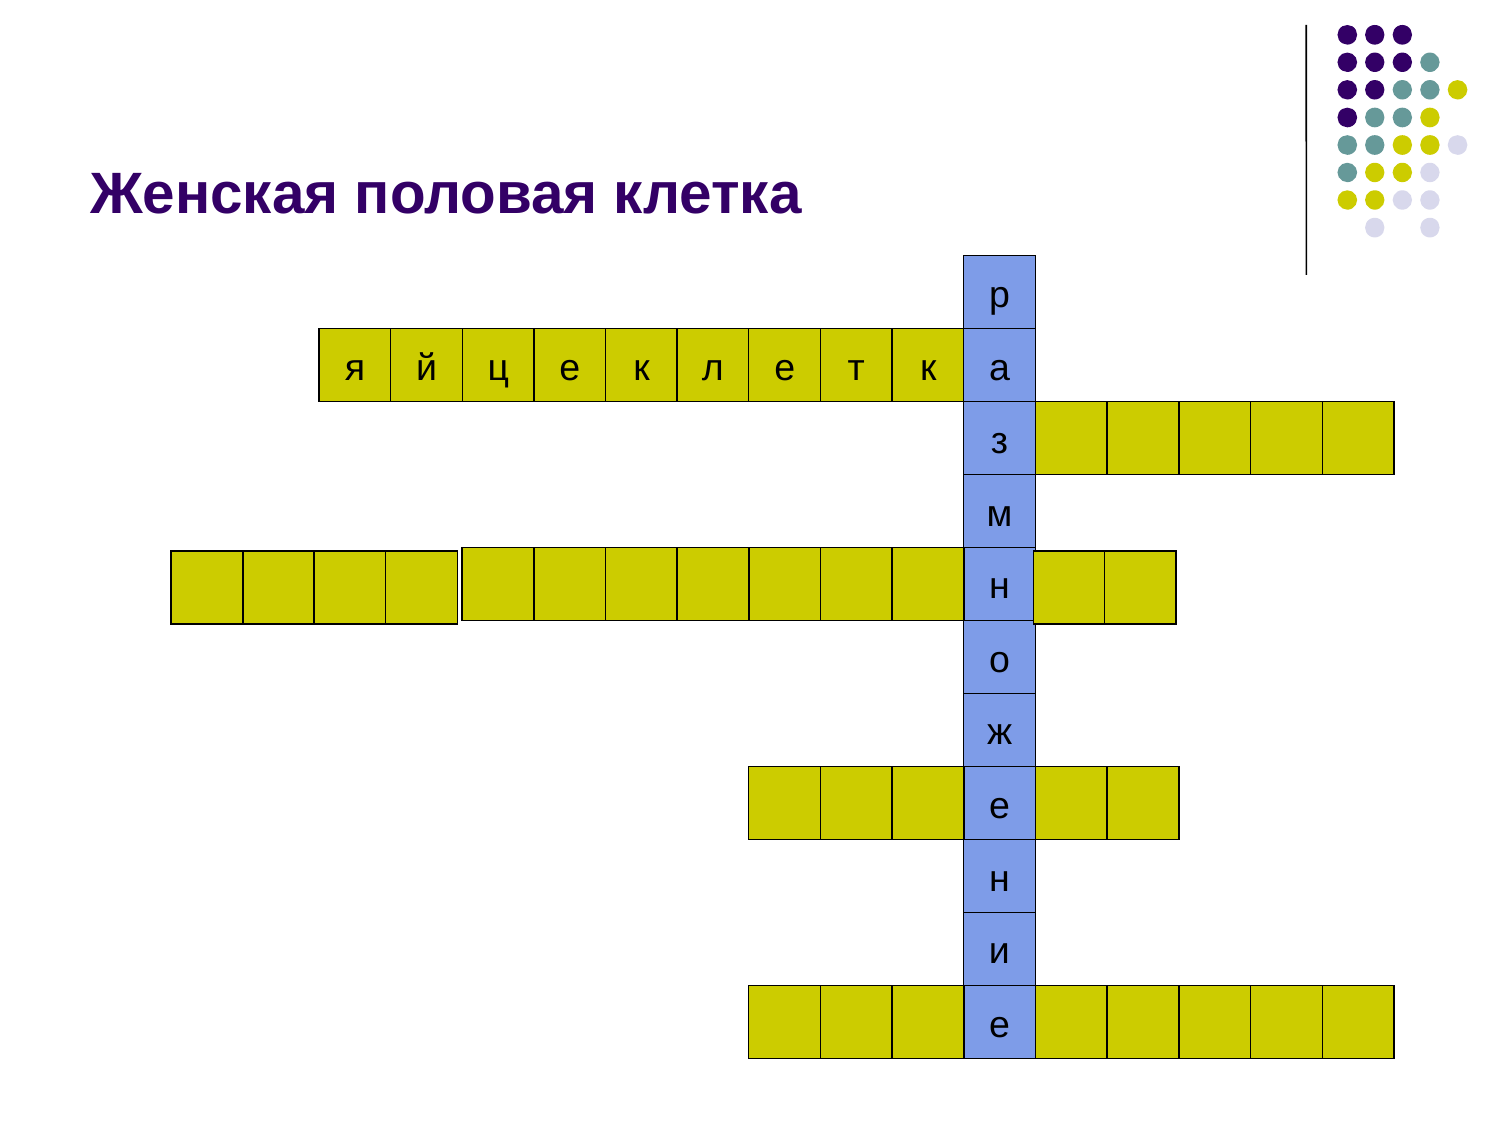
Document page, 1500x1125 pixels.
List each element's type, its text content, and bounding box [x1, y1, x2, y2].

text_box и [963, 913, 1036, 985]
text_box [748, 766, 965, 840]
text_box л [677, 328, 748, 402]
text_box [963, 693, 1036, 840]
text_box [1035, 985, 1251, 1059]
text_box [533, 547, 750, 621]
text_box [171, 550, 240, 624]
text_box е [965, 985, 1033, 1059]
text_box е [748, 328, 820, 402]
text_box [963, 547, 1036, 692]
text_box н [963, 848, 1036, 913]
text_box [748, 985, 965, 1059]
text_box [1322, 401, 1394, 475]
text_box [1035, 401, 1251, 475]
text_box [751, 547, 965, 621]
text_box [1041, 550, 1104, 624]
text_box [1107, 766, 1179, 840]
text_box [963, 401, 1036, 546]
text_box к [605, 328, 677, 402]
title Женская половая клетка [74, 19, 1313, 233]
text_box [318, 328, 535, 402]
text_box [1104, 550, 1177, 624]
text_box к [892, 328, 958, 402]
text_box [963, 255, 1036, 400]
text_box т [820, 328, 892, 402]
text_box [1041, 766, 1107, 840]
text_box [1252, 985, 1322, 1059]
text_box [1252, 401, 1322, 475]
text_box е [535, 328, 605, 402]
text_box [462, 547, 531, 621]
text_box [241, 550, 458, 625]
text_box [1322, 985, 1394, 1059]
